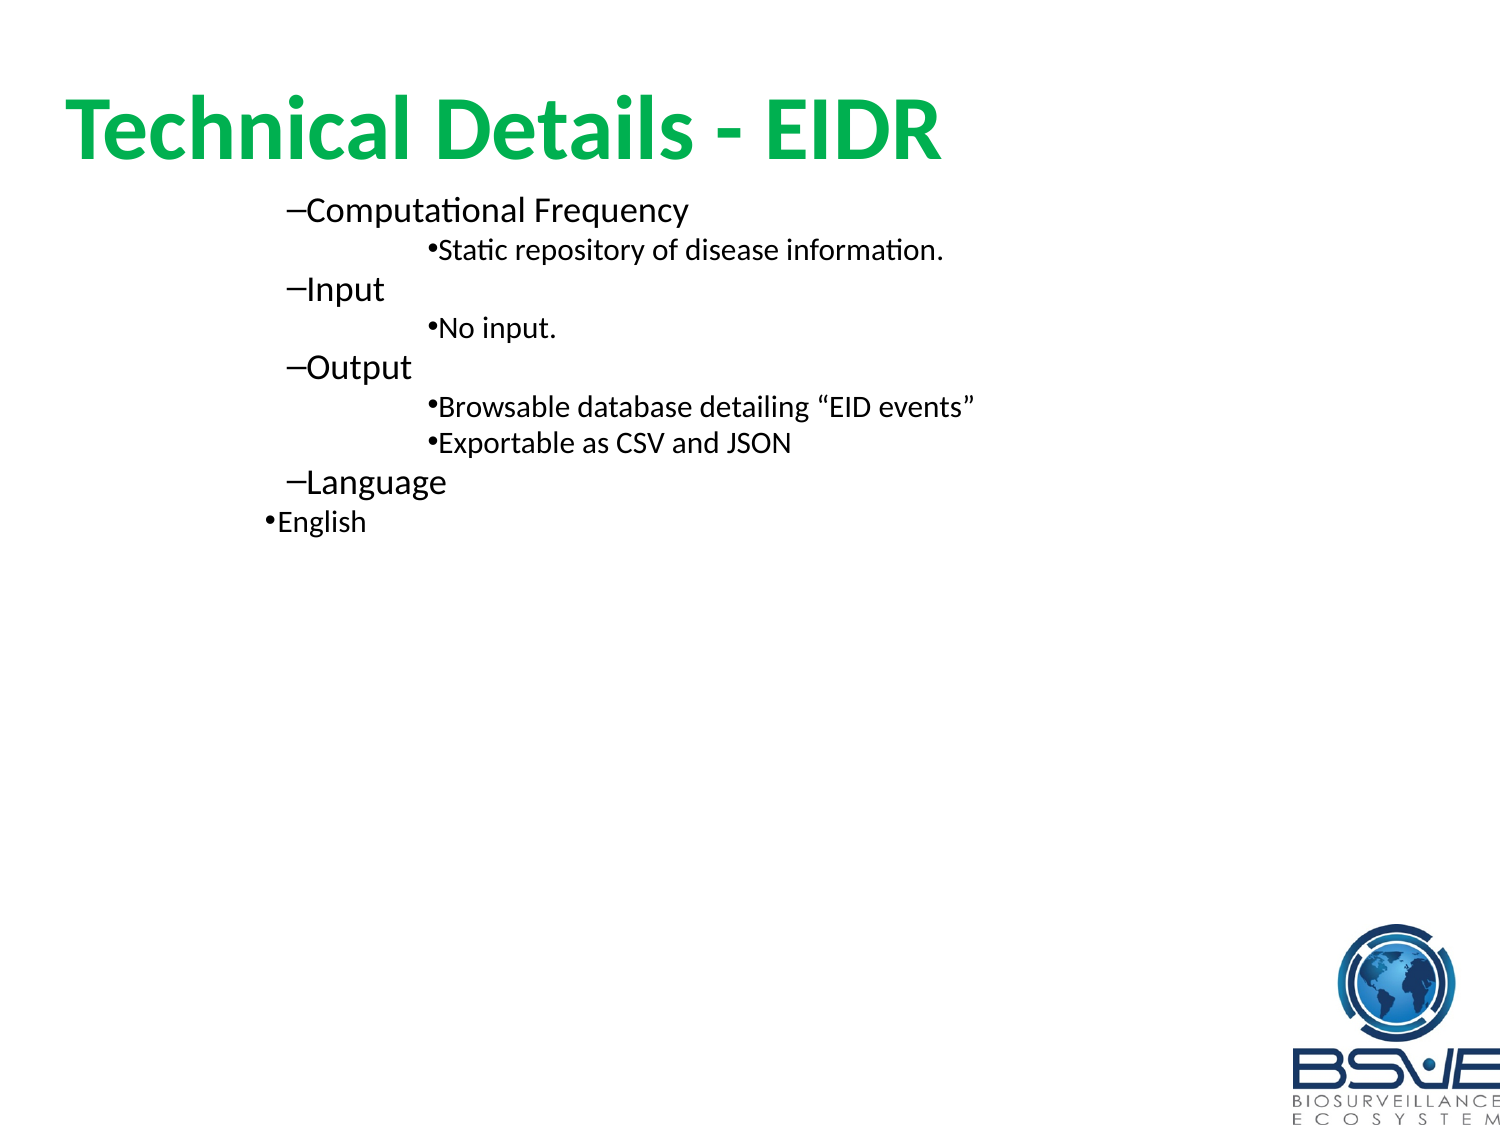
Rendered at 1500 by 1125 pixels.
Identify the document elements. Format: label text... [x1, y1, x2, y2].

picture [1293, 924, 1500, 1125]
list Computational Frequency Static repository of disease information. Input No input. Output Browsable database detailing “EID events” Exportable as CSV and JSON Language English [75, 187, 1425, 1005]
title Technical Details - EIDR [50, 12, 1425, 233]
